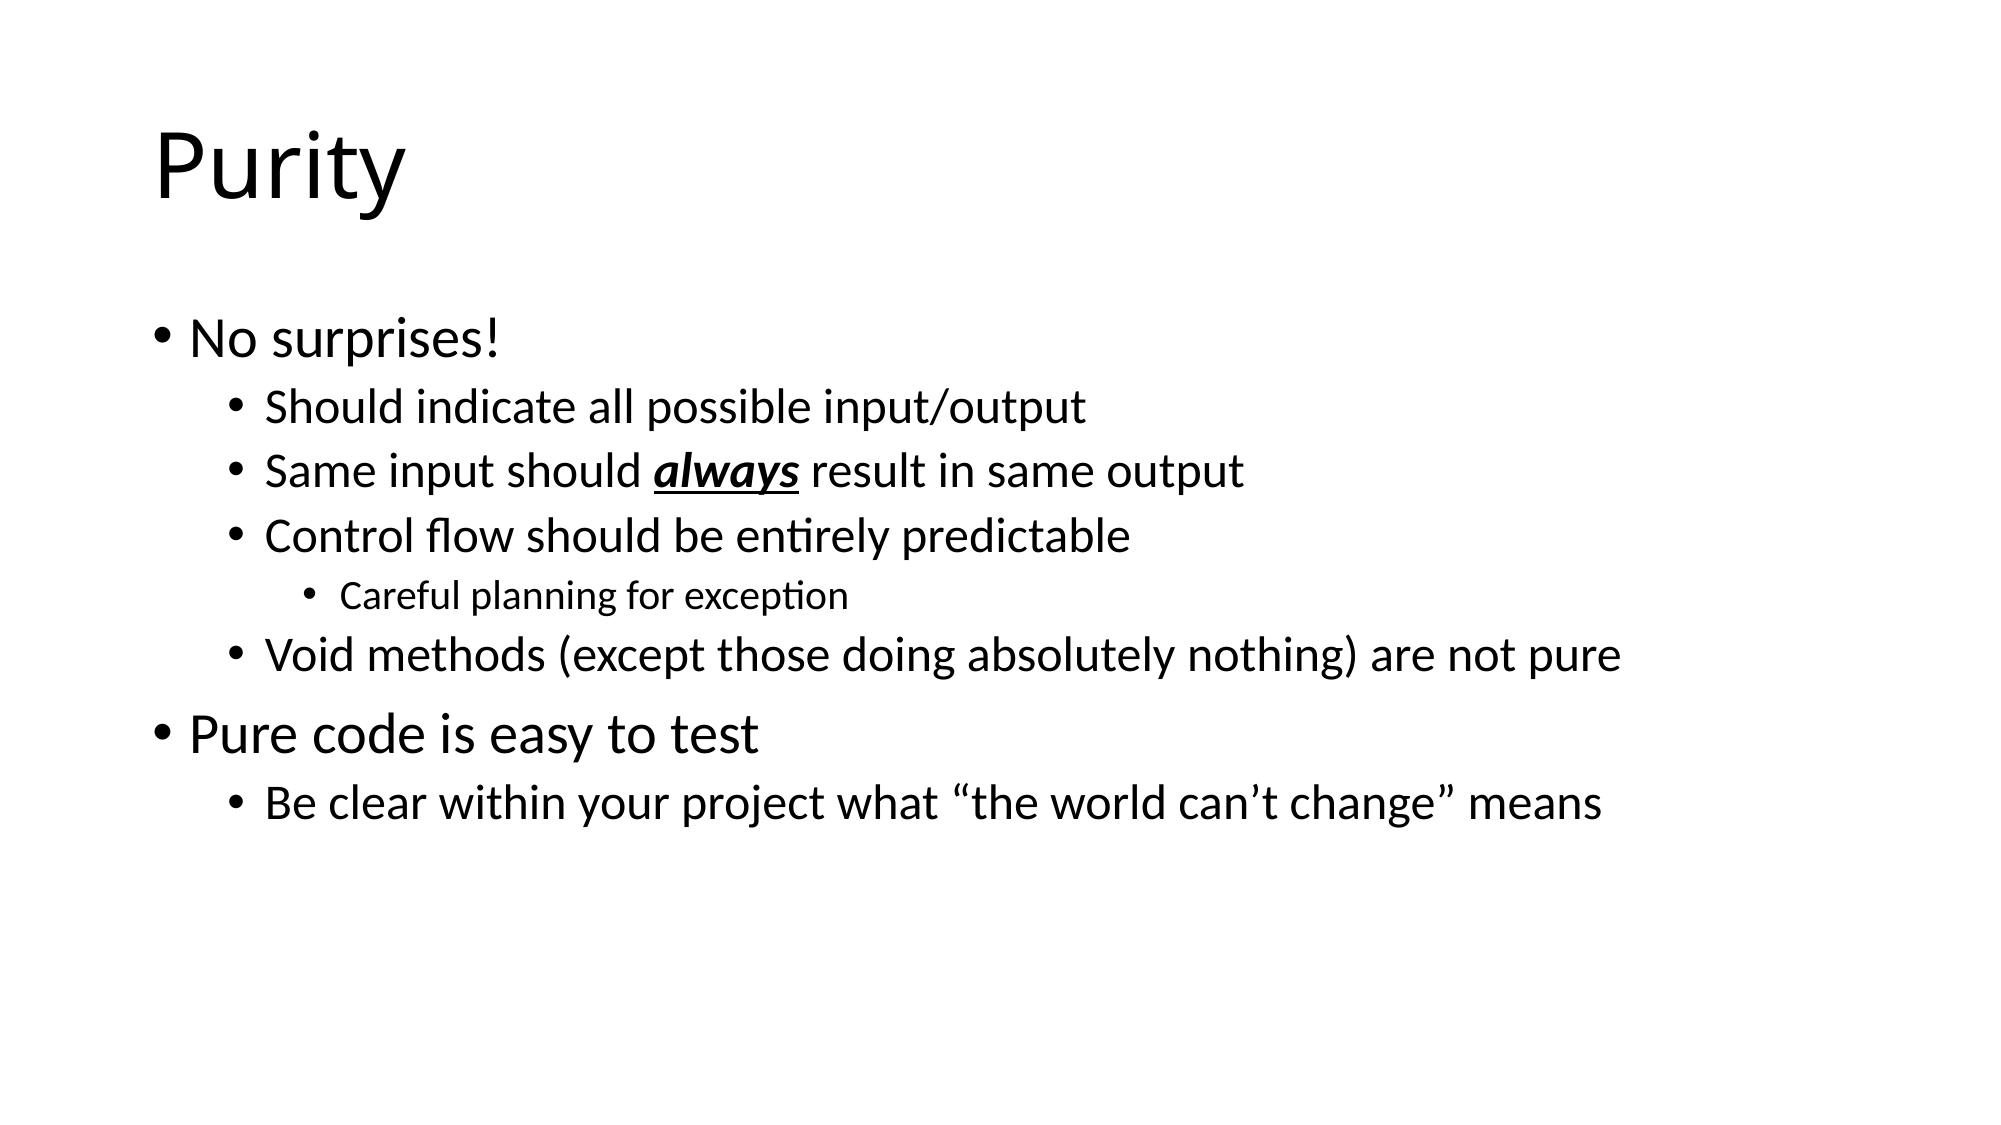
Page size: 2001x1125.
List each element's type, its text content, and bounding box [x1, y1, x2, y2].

title Purity [137, 59, 1863, 278]
list No surprises! Should indicate all possible input/output Same input should always result in same output Control flow should be entirely predictable Careful planning for exception Void methods (except those doing absolutely nothing) are not pure Pure code is easy to test Be clear within your project what “the world can’t change” means [137, 299, 1863, 1040]
